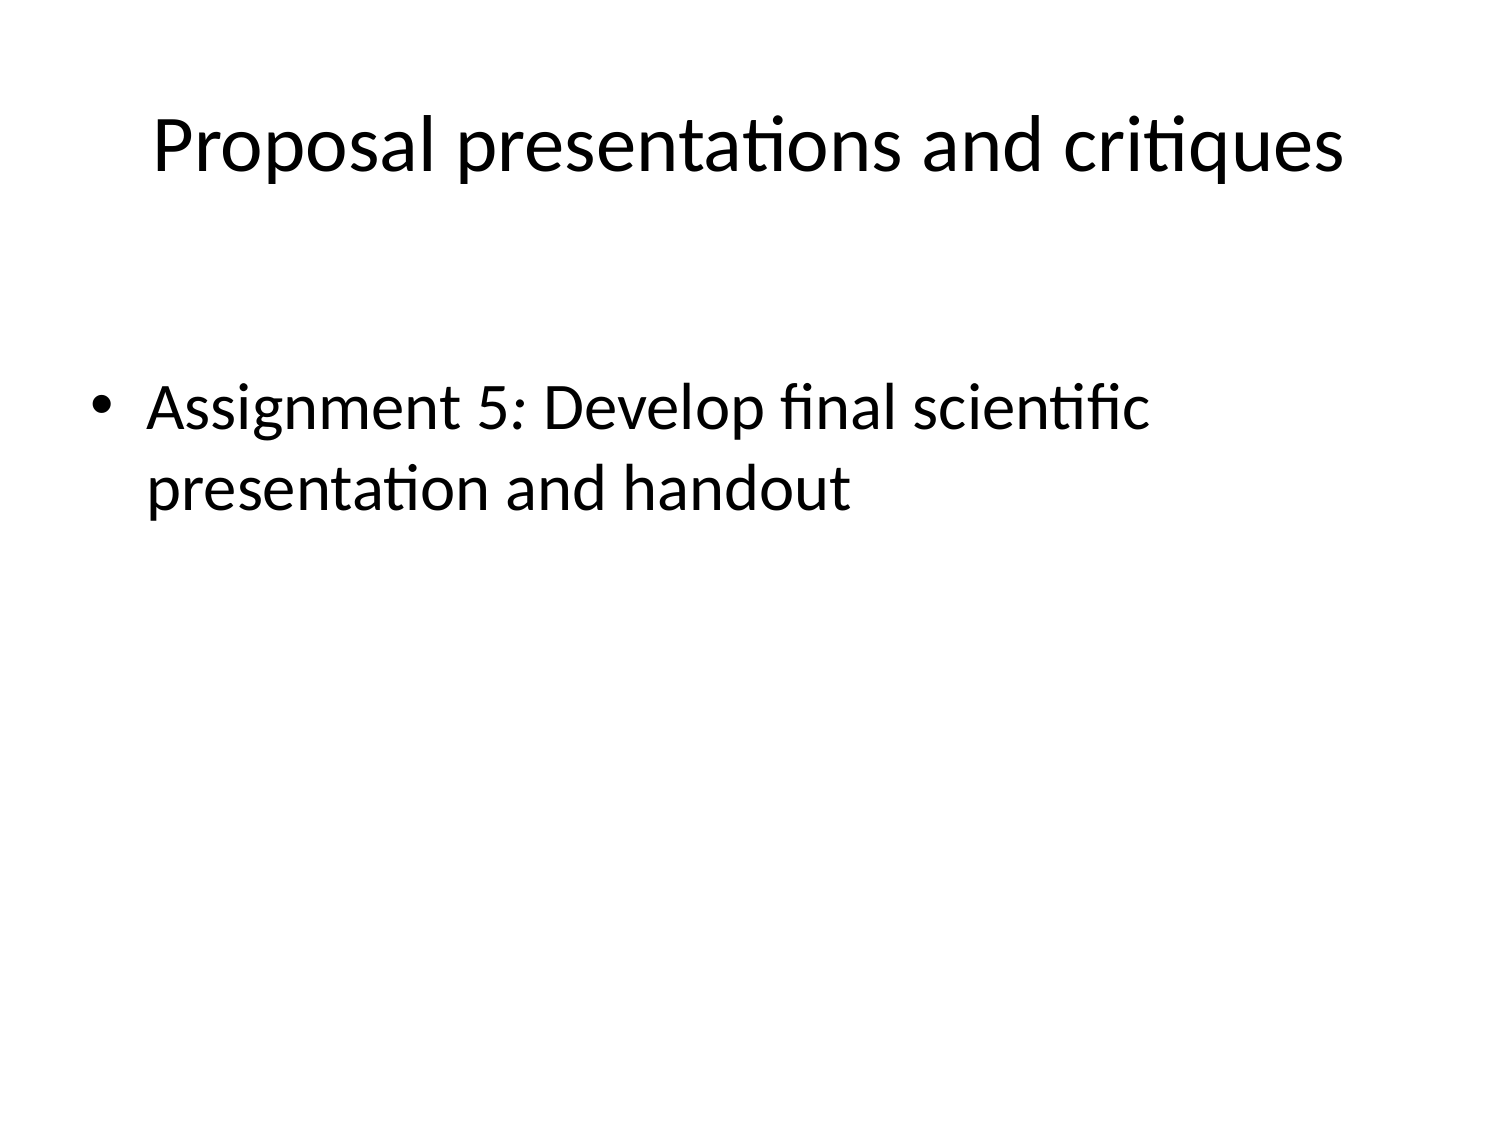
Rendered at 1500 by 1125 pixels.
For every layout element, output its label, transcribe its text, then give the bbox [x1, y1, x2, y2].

title Proposal presentations and critiques [75, 45, 1425, 233]
list Assignment 5: Develop final scientific presentation and handout [75, 262, 1425, 692]
